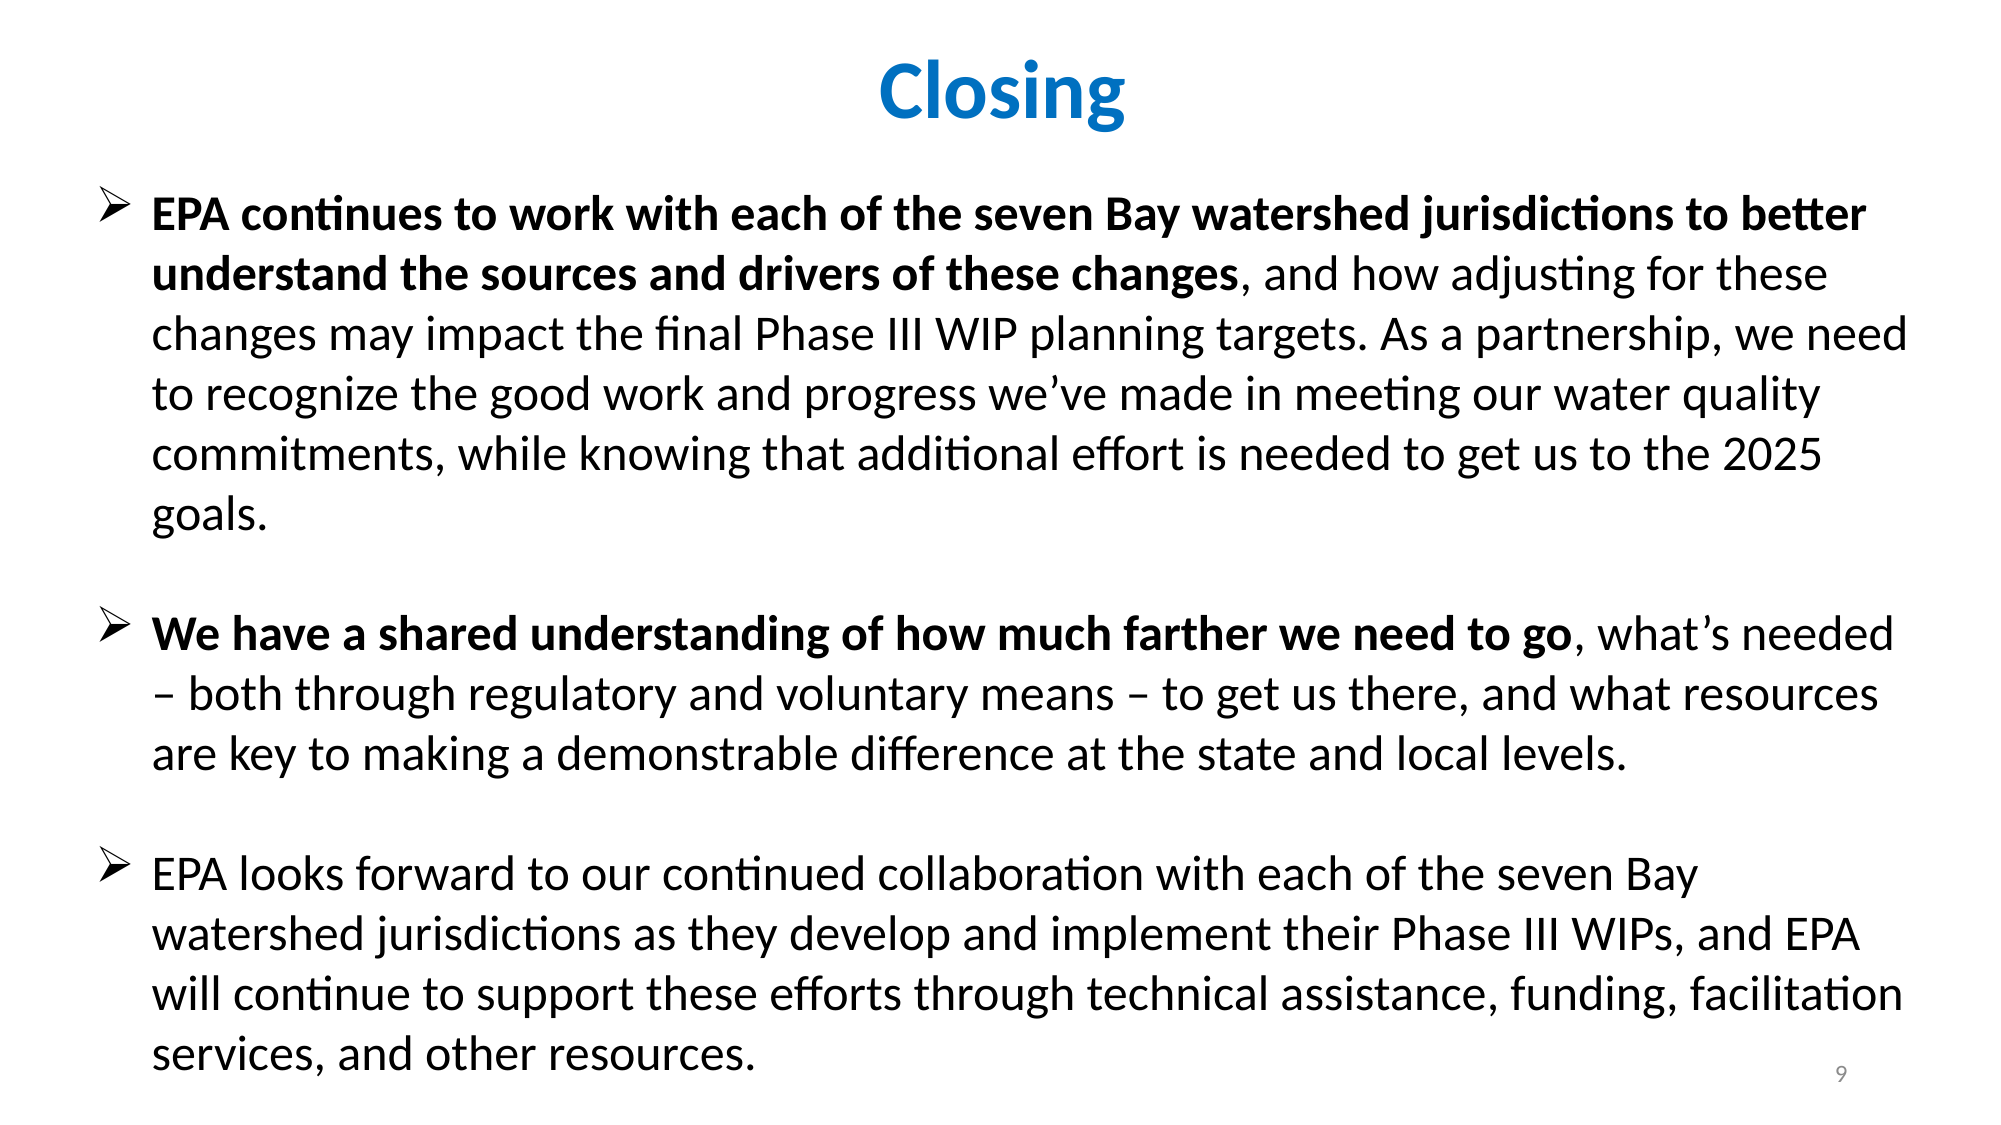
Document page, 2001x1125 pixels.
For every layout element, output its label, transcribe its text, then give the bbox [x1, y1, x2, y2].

text_box Closing EPA continues to work with each of the seven Bay watershed jurisdictions to better understand the sources and drivers of these changes, and how adjusting for these changes may impact the final Phase III WIP planning targets. As a partnership, we need to recognize the good work and progress we’ve made in meeting our water quality commitments, while knowing that additional effort is needed to get us to the 2025 goals. We have a shared understanding of how much farther we need to go, what’s needed – both through regulatory and voluntary means – to get us there, and what resources are key to making a demonstrable difference at the state and local levels. EPA looks forward to our continued collaboration with each of the seven Bay watershed jurisdictions as they develop and implement their Phase III WIPs, and EPA will continue to support these efforts through technical assistance, funding, facilitation services, and other resources. [80, 27, 1925, 1088]
slide_number 9 [1412, 1042, 1863, 1103]
